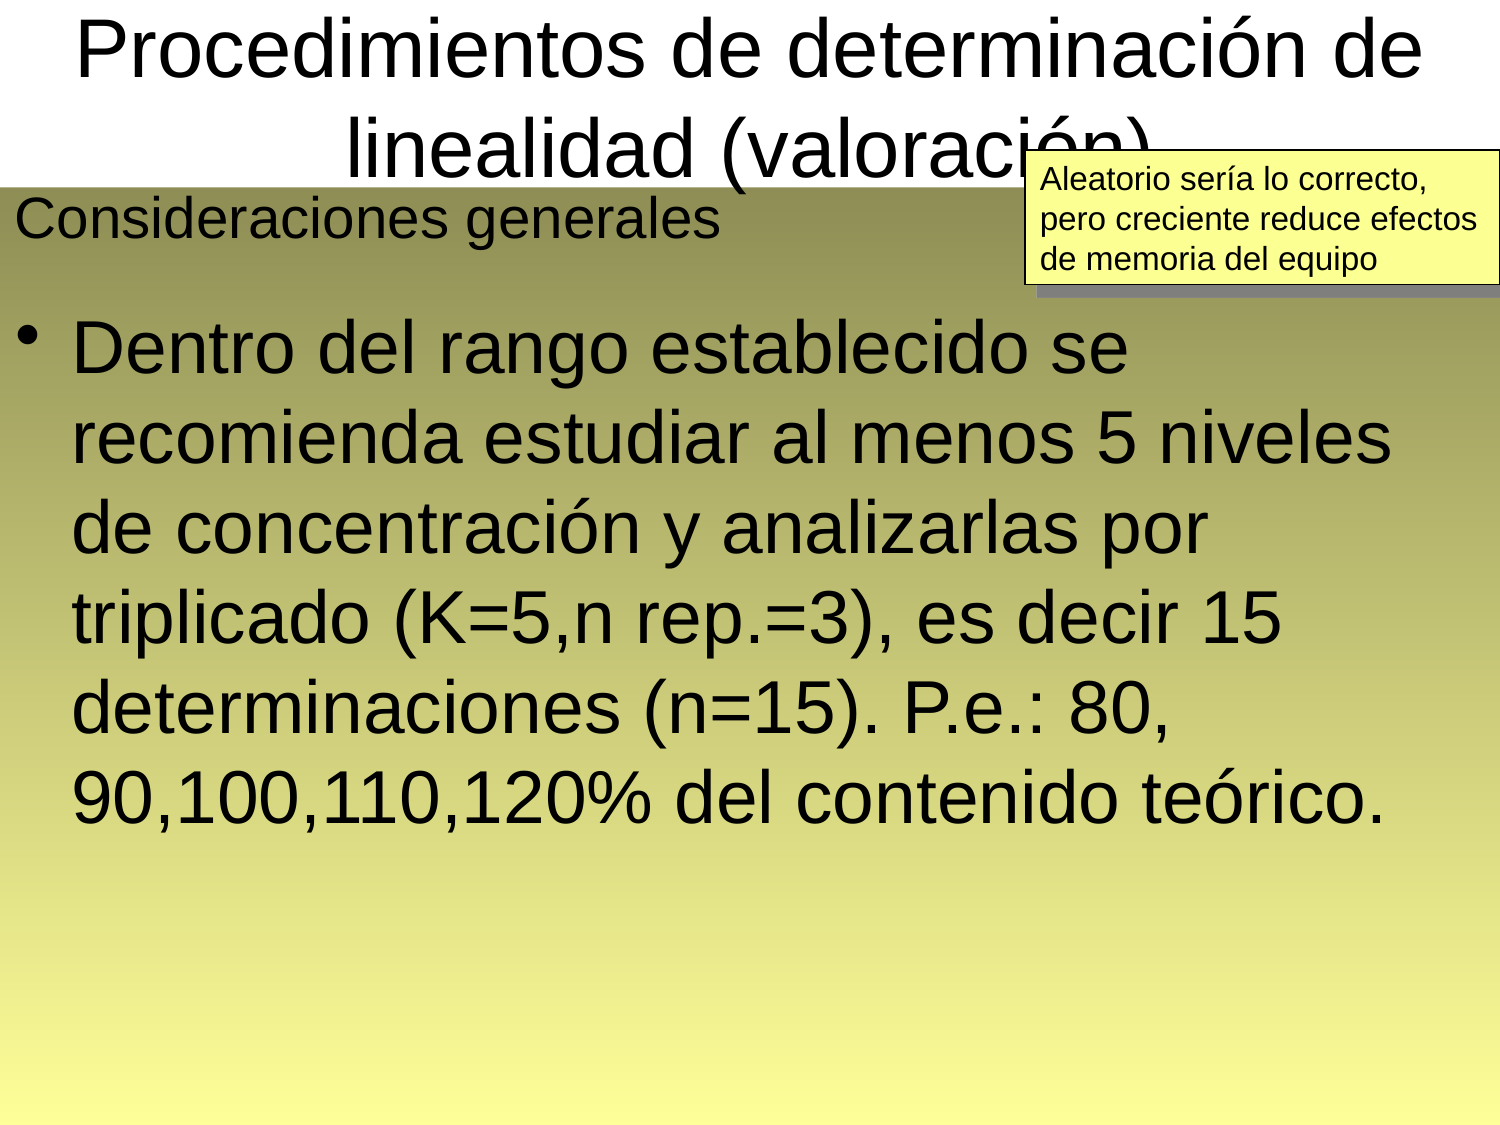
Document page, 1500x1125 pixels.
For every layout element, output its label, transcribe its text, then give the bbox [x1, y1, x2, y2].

text_box Consideraciones generales [0, 172, 745, 258]
list Dentro del rango establecido se recomienda estudiar al menos 5 niveles de concentración y analizarlas por triplicado (K=5,n rep.=3), es decir 15 determinaciones (n=15). P.e.: 80, 90,100,110,120% del contenido teórico. [0, 290, 1500, 1125]
title Procedimientos de determinación de linealidad (valoración) [0, 0, 1500, 188]
text_box Aleatorio sería lo correcto, pero creciente reduce efectos de memoria del equipo [1025, 149, 1500, 285]
